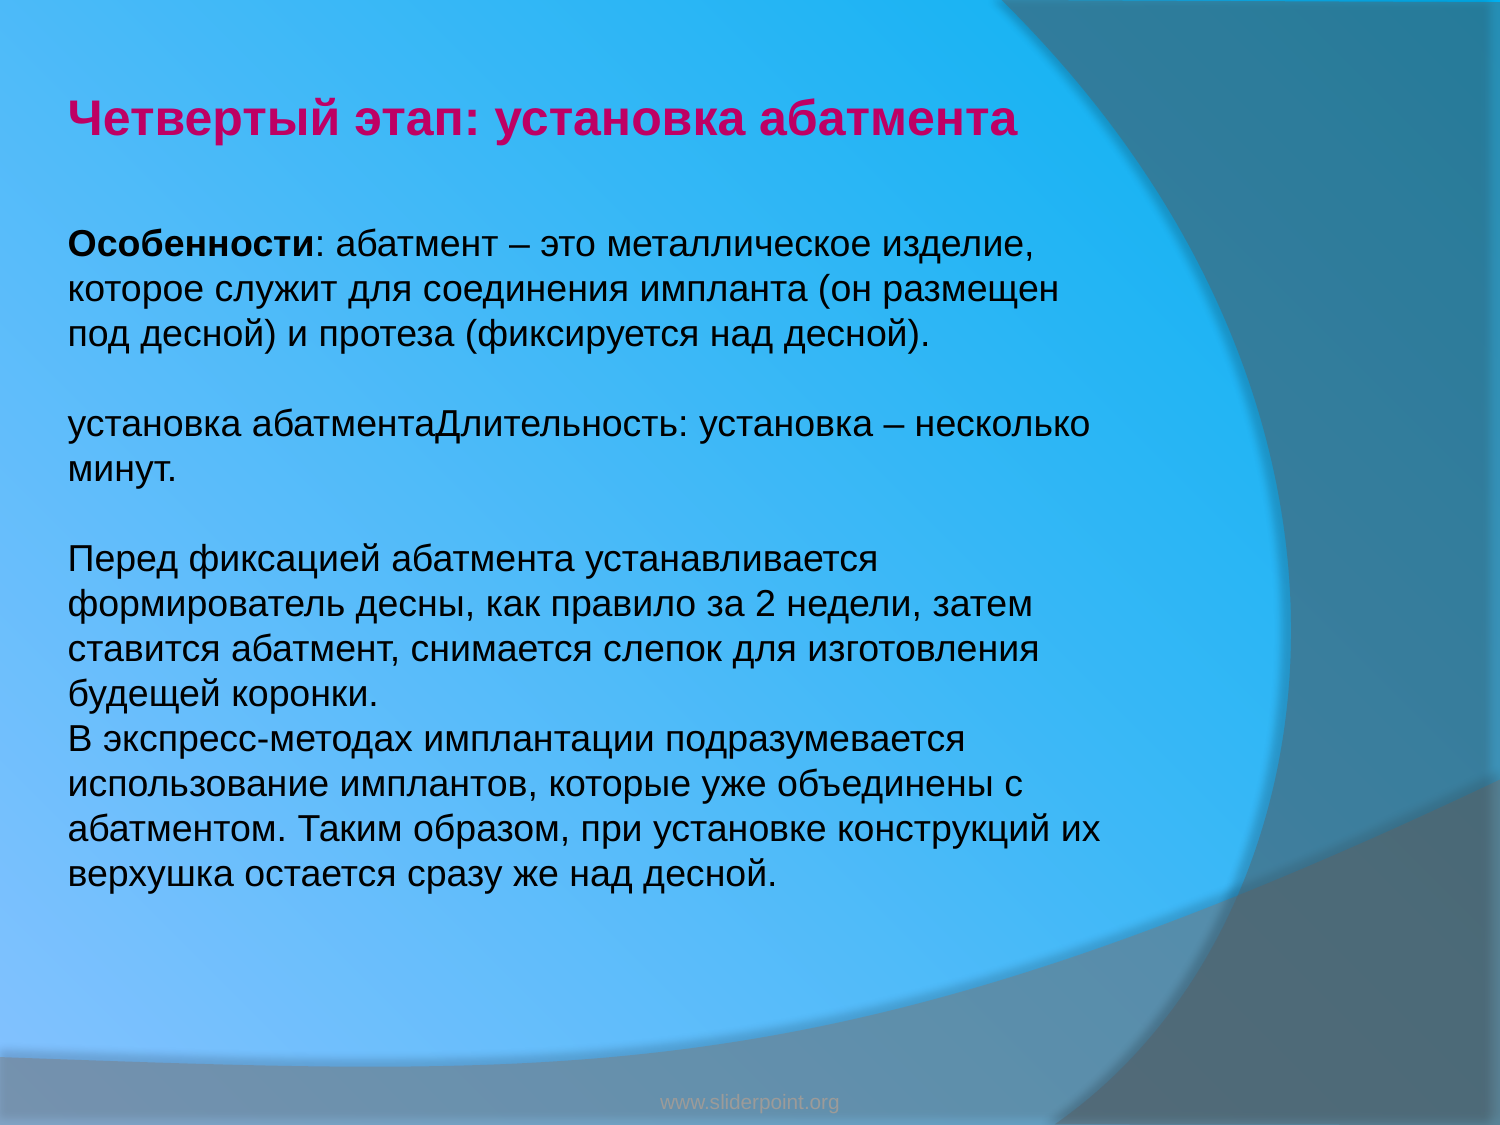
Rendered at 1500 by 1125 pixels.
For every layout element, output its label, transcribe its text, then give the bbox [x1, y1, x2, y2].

text_box Четвертый этап: установка абатмента [53, 78, 1187, 213]
text_box Особенности: абатмент – это металлическое изделие, которое служит для соединения импланта (он размещен под десной) и протеза (фиксируется над десной). установка абатментаДлительность: установка – несколько минут. Перед фиксацией абатмента устанавливается формирователь десны, как правило за 2 недели, затем ставится абатмент, снимается слепок для изготовления будещей коронки. В экспресс-методах имплантации подразумевается использование имплантов, которые уже объединены с абатментом. Таким образом, при установке конструкций их верхушка остается сразу же над десной. [53, 211, 1140, 992]
footer www.sliderpoint.org [512, 1053, 988, 1114]
